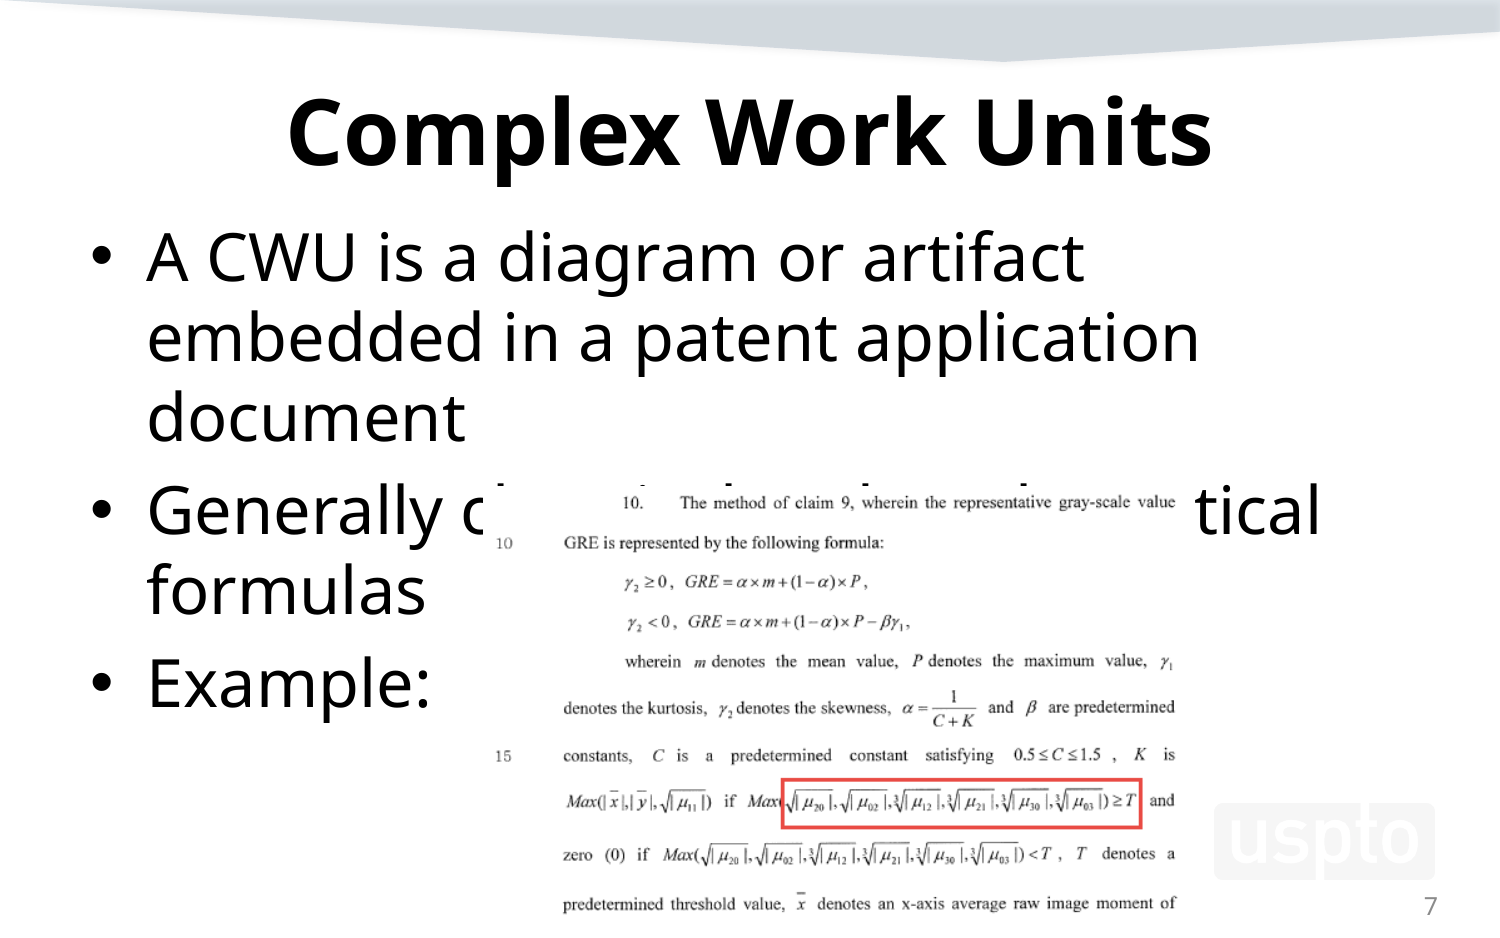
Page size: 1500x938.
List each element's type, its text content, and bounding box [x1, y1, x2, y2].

title Complex Work Units [75, 50, 1425, 207]
slide_number 7 [1194, 882, 1454, 933]
list A CWU is a diagram or artifact embedded in a patent application document Generally chemical and mathematical formulas Example: [75, 207, 1425, 787]
picture [482, 486, 1194, 926]
